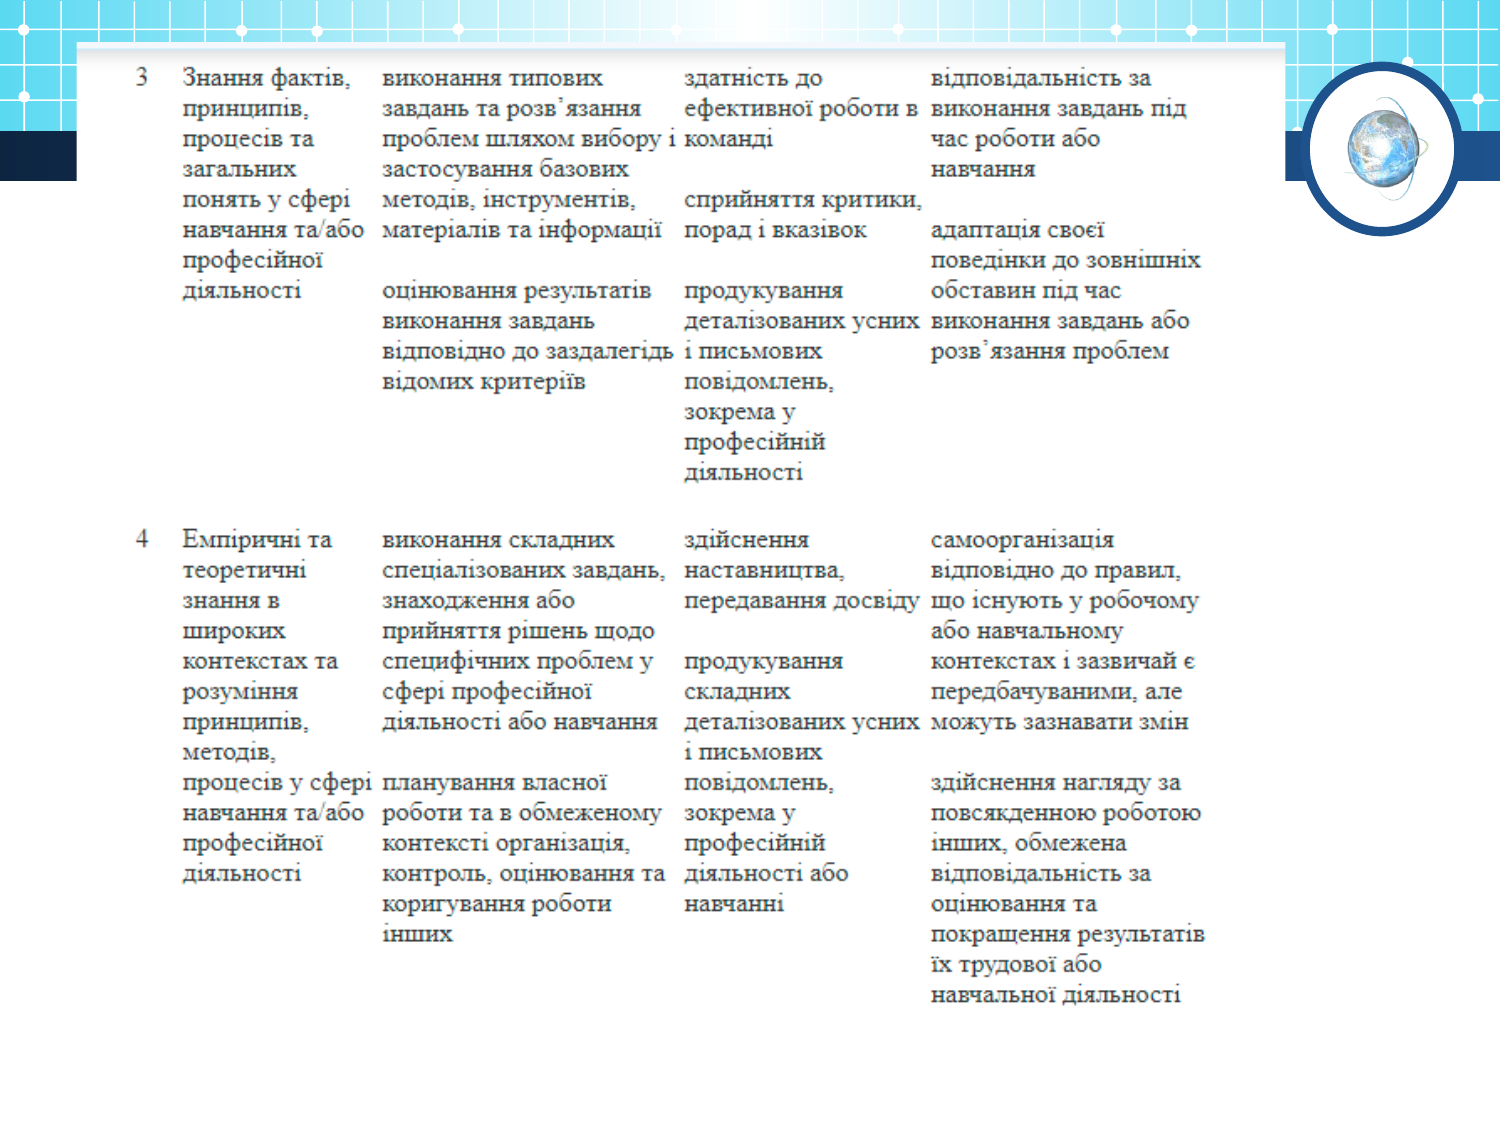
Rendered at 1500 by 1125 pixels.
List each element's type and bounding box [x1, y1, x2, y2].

picture [1310, 72, 1454, 226]
picture [76, 42, 1286, 1036]
